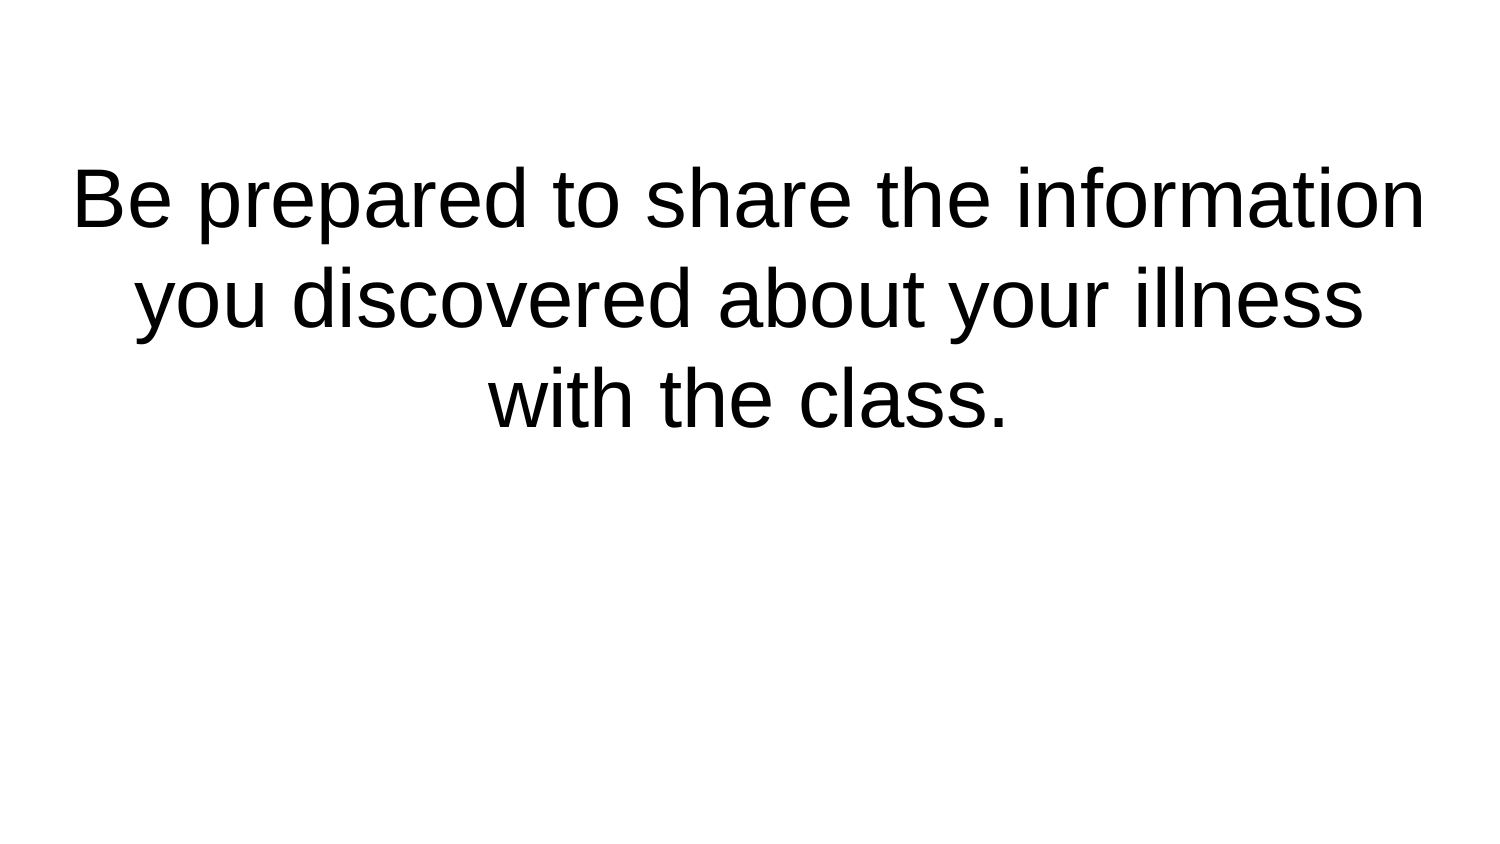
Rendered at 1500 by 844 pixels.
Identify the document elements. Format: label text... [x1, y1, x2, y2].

title Be prepared to share the information you discovered about your illness with the class. [51, 122, 1449, 459]
